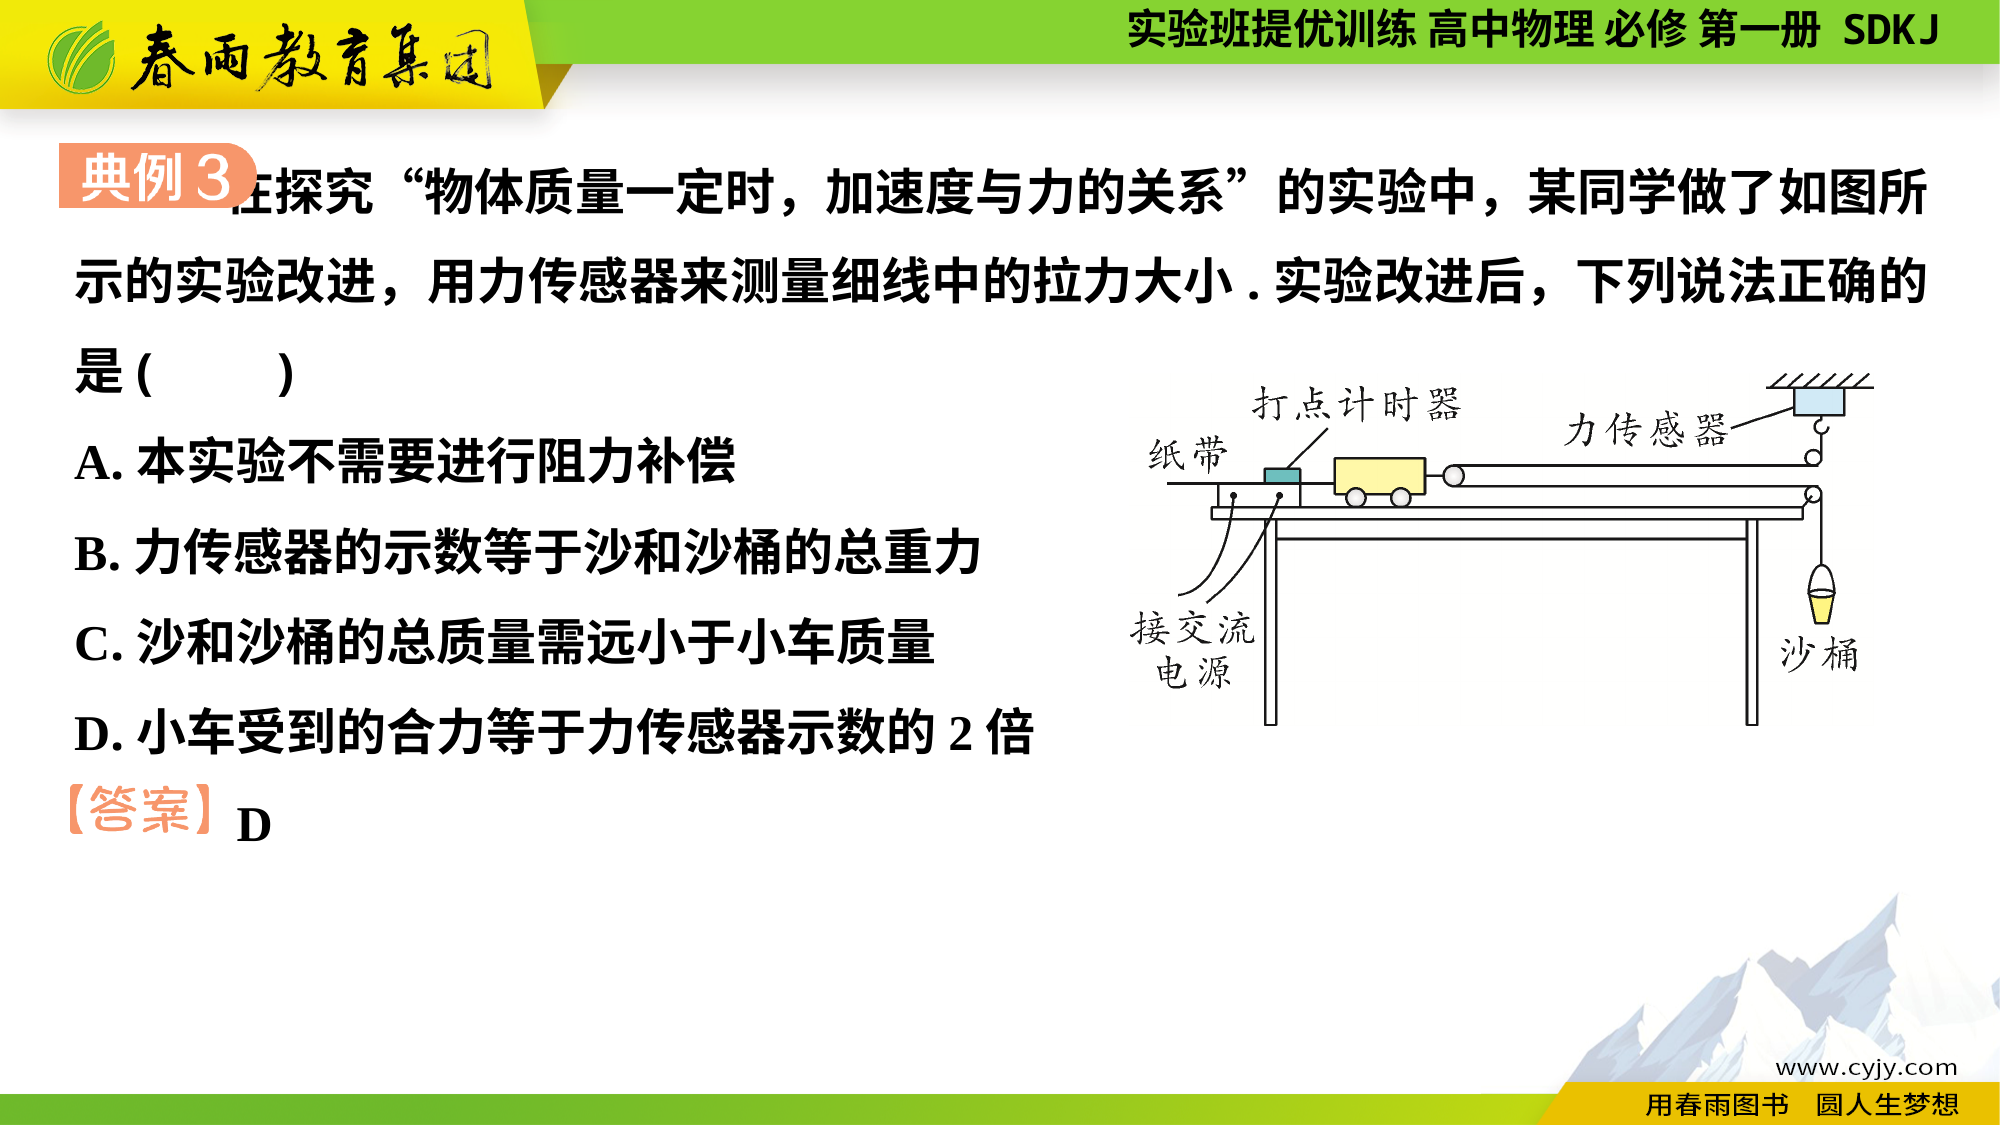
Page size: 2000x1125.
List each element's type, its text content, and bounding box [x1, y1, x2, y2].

picture [0, 0, 2000, 1125]
list 在探究“物体质量一定时，加速度与力的关系”的实验中，某同学做了如图所示的实验改进，用力传感器来测量细线中的拉力大小.实验改进后，下列说法正确的是( ) A.本实验不需要进行阻力补偿 B.力传感器的示数等于沙和沙桶的总重力 C.沙和沙桶的总质量需远小于小车质量 D.小车受到的合力等于力传感器示数的2倍 [59, 122, 1944, 754]
text_box D [59, 754, 1944, 860]
